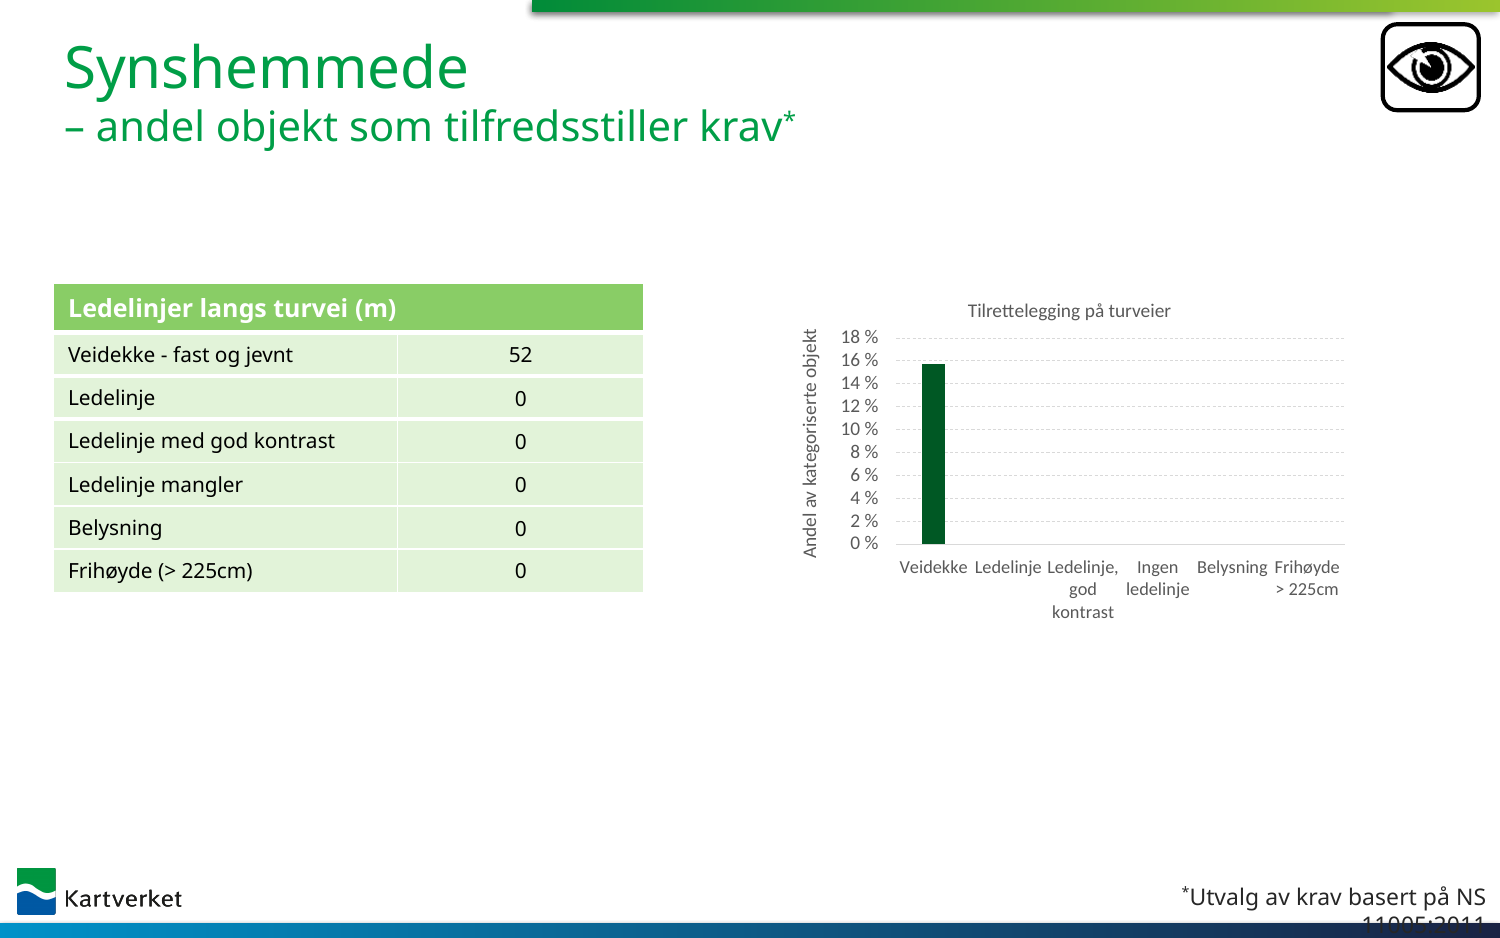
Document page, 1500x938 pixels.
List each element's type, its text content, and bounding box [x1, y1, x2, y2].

table_cell 0 [398, 463, 643, 505]
text_box Synshemmede – andel objekt som tilfredsstiller krav* [49, 24, 1431, 158]
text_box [1382, 24, 1480, 111]
table_cell Frihøyde (> 225cm) [54, 550, 397, 592]
table_cell Ledelinje [54, 378, 397, 417]
table_header Ledelinjer langs turvei (m) [54, 284, 643, 330]
text_box *Utvalg av krav basert på NS 11005:2011 [1068, 873, 1500, 938]
table_cell 0 [398, 378, 643, 417]
table_cell 0 [398, 421, 643, 462]
table_cell Belysning [54, 507, 397, 548]
table_cell Ledelinje mangler [54, 463, 397, 505]
table_cell 0 [398, 507, 643, 548]
table_cell Ledelinje med god kontrast [54, 421, 397, 462]
table_cell Veidekke - fast og jevnt [54, 335, 397, 374]
table_cell 0 [398, 550, 643, 592]
table_cell 52 [398, 335, 643, 374]
picture [791, 291, 1348, 630]
